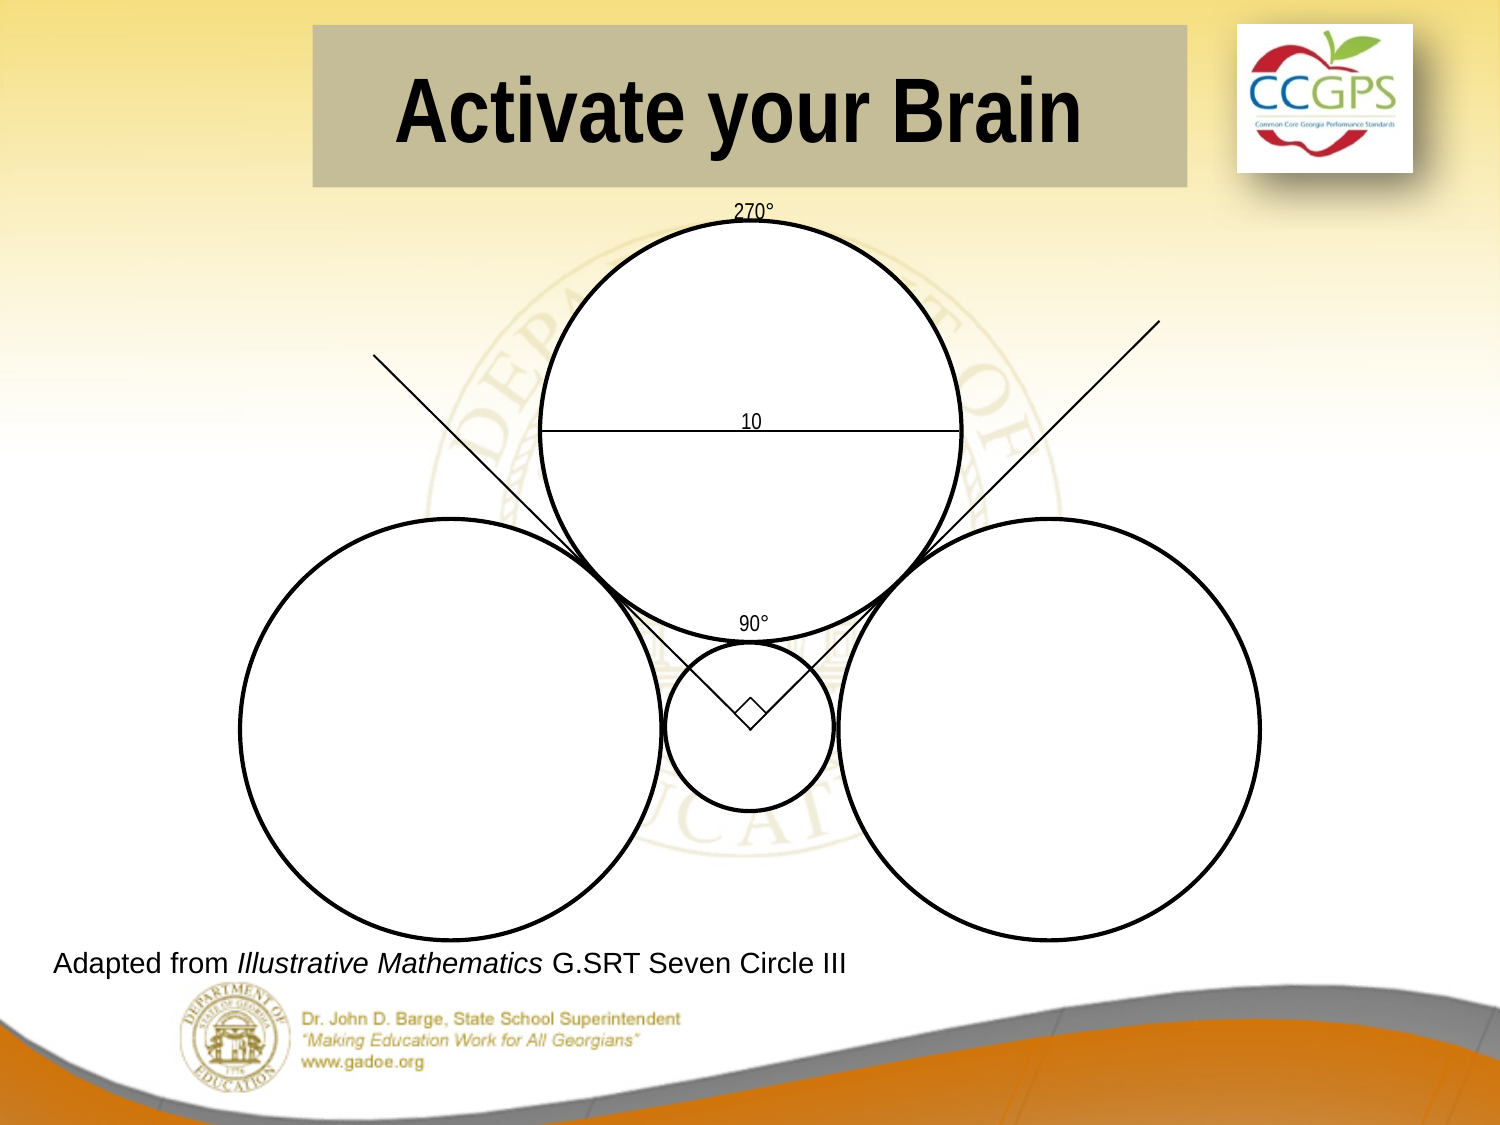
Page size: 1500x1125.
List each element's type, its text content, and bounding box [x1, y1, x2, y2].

picture [0, 0, 1500, 1125]
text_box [239, 184, 1261, 941]
title Activate your Brain [312, 24, 1188, 183]
text_box Adapted from Illustrative Mathematics G.SRT Seven Circle III [38, 936, 863, 987]
